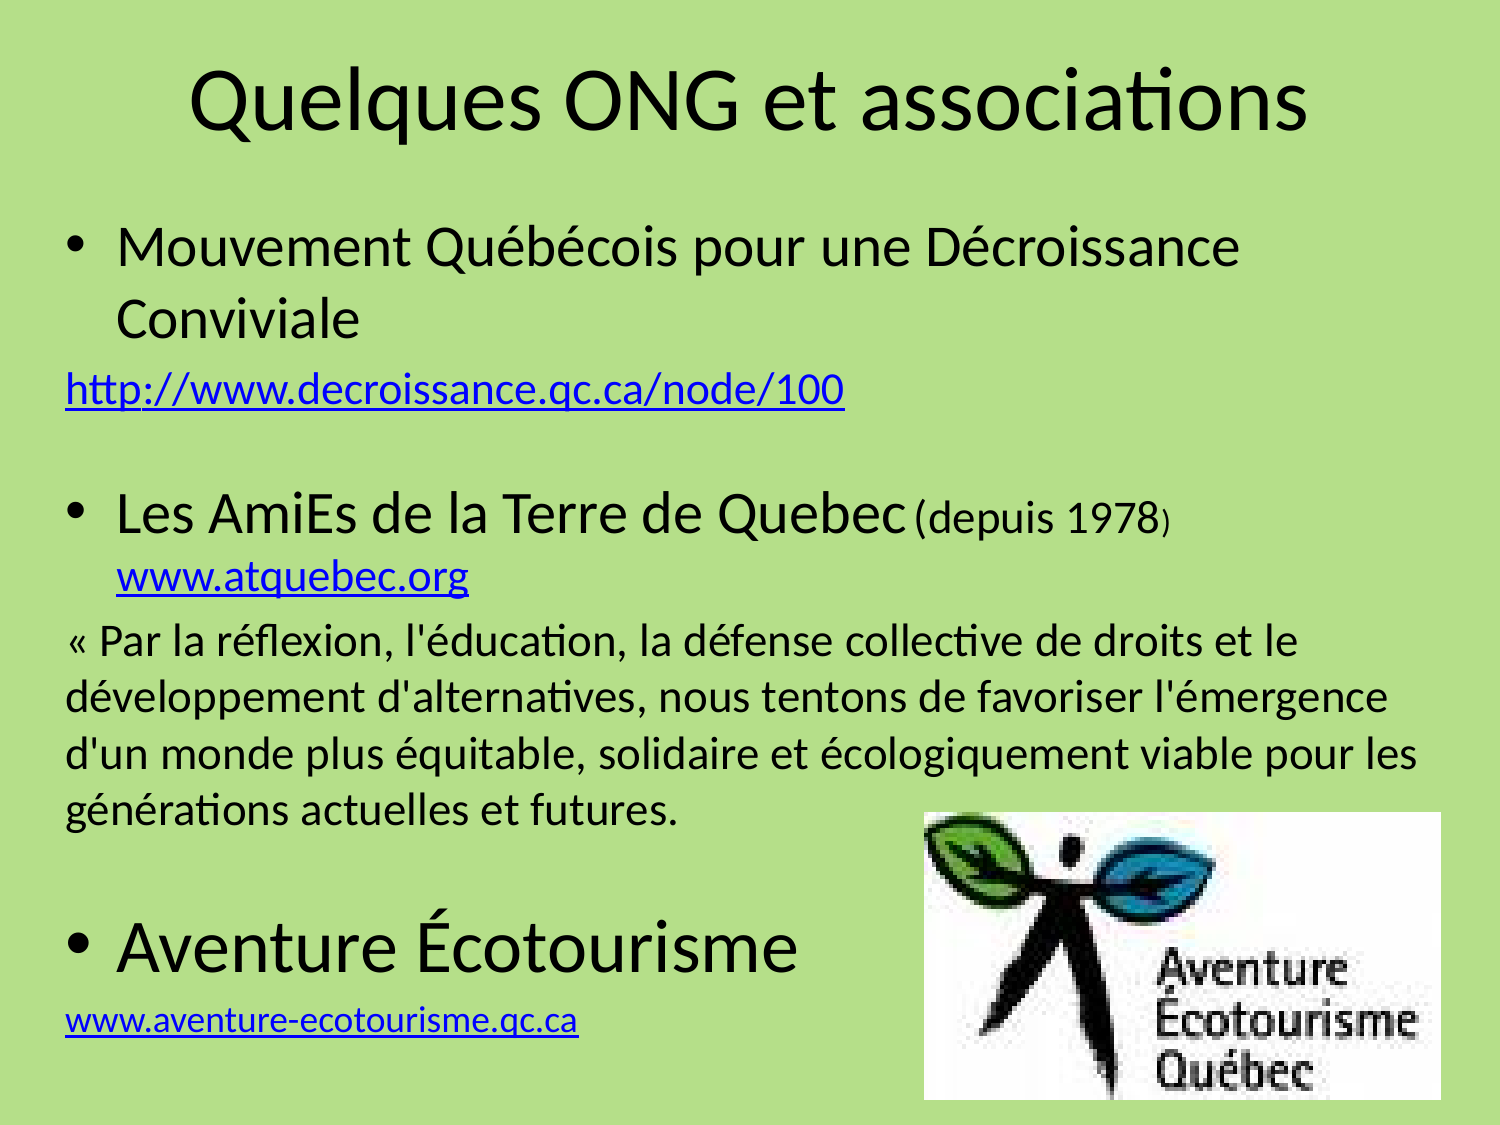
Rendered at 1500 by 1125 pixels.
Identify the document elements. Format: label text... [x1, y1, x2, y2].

list Mouvement Québécois pour une Décroissance Conviviale http://www.decroissance.qc.ca/node/100 Les AmiEs de la Terre de Quebec (depuis 1978) www.atquebec.org « Par la réflexion, l'éducation, la défense collective de droits et le développement d'alternatives, nous tentons de favoriser l'émergence d'un monde plus équitable, solidaire et écologiquement viable pour les générations actuelles et futures. Aventure Écotourisme www.aventure-ecotourisme.qc.ca [50, 200, 1463, 1063]
title Quelques ONG et associations [75, 0, 1425, 188]
picture [924, 812, 1441, 1101]
